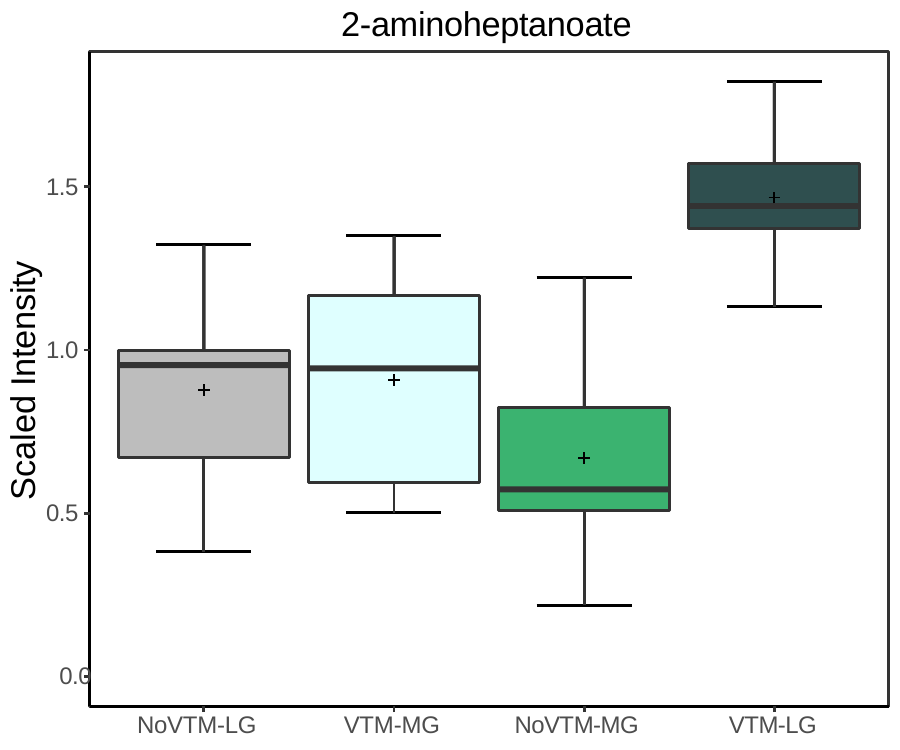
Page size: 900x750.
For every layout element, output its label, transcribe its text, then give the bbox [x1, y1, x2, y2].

text_box VTM-MG [341, 720, 463, 738]
text_box NoVTM-MG [512, 720, 653, 738]
slide_number NoVTM-LG [134, 720, 275, 750]
footer 0.0 [57, 661, 95, 750]
text_box 1.0 [45, 332, 78, 364]
text_box 2-aminoheptanoate [338, 0, 640, 44]
text_box Scaled Intensity [1, 256, 45, 503]
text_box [83, 50, 891, 713]
text_box 0.5 [44, 495, 78, 527]
text_box 1.5 [44, 168, 78, 200]
text_box VTM-LG [726, 720, 822, 738]
